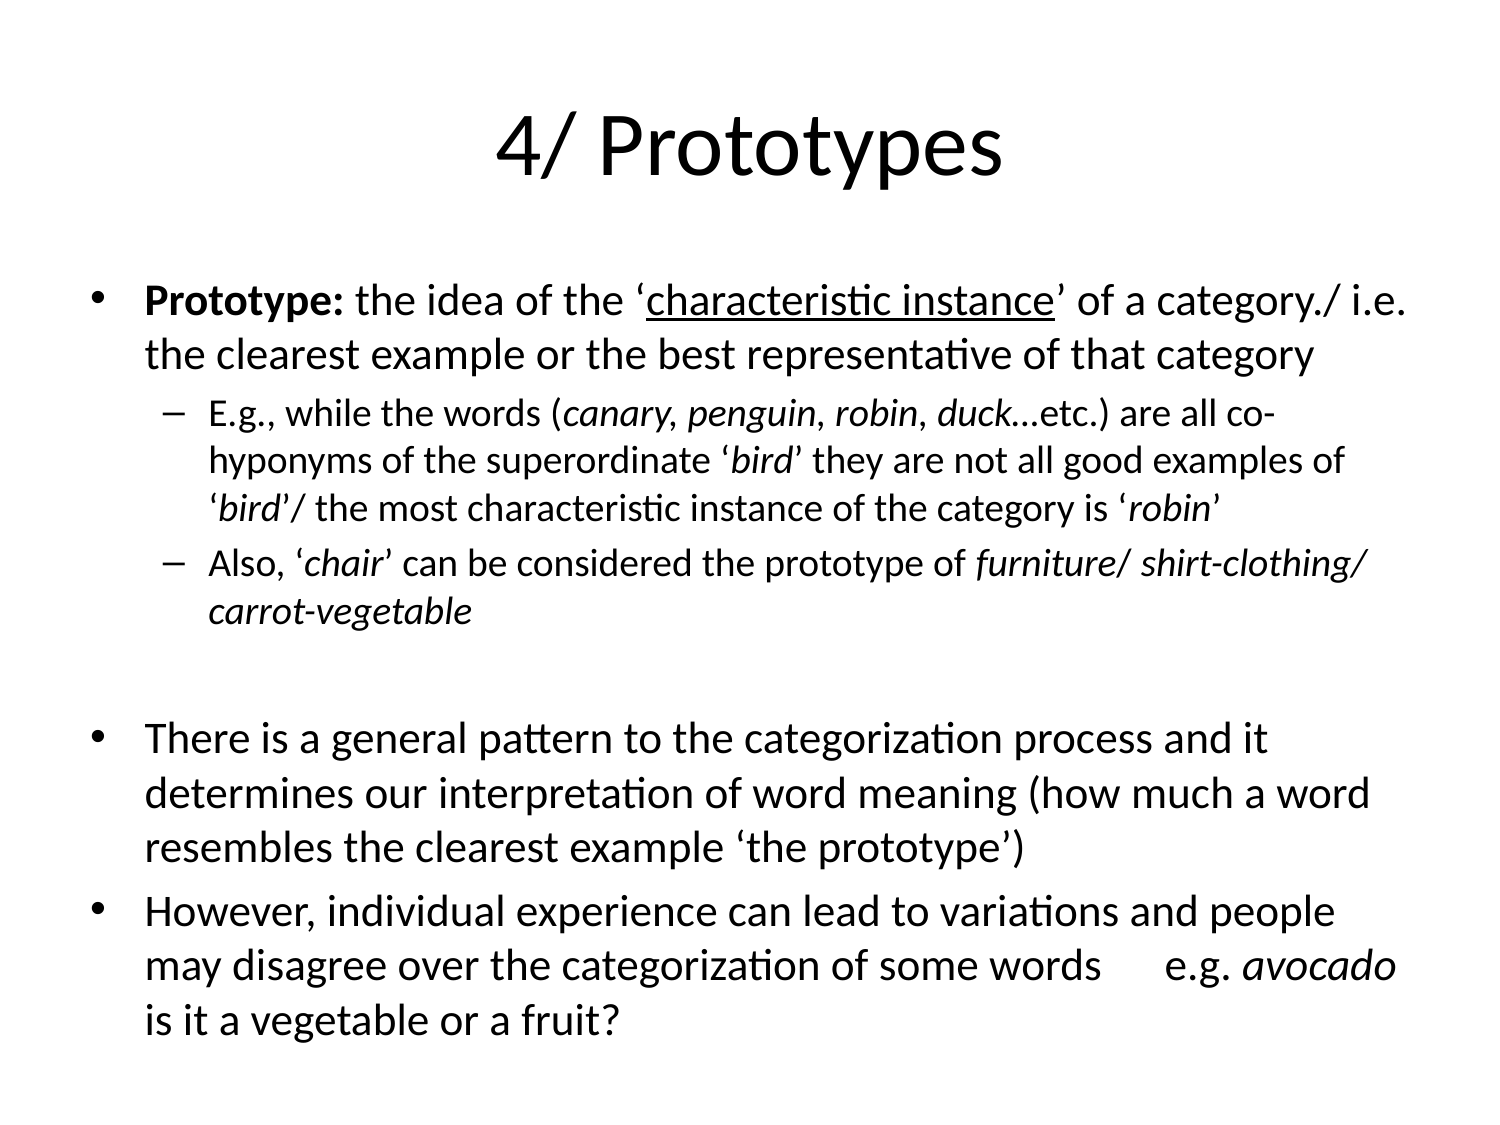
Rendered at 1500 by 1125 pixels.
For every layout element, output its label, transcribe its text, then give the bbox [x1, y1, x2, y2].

title 4/ Prototypes [75, 45, 1425, 233]
list Prototype: the idea of the ‘characteristic instance’ of a category./ i.e. the clearest example or the best representative of that category E.g., while the words (canary, penguin, robin, duck…etc.) are all co-hyponyms of the superordinate ‘bird’ they are not all good examples of ‘bird’/ the most characteristic instance of the category is ‘robin’ Also, ‘chair’ can be considered the prototype of furniture/ shirt-clothing/ carrot-vegetable There is a general pattern to the categorization process and it determines our interpretation of word meaning (how much a word resembles the clearest example ‘the prototype’) However, individual experience can lead to variations and people may disagree over the categorization of some words e.g. avocado is it a vegetable or a fruit? [75, 262, 1425, 1063]
